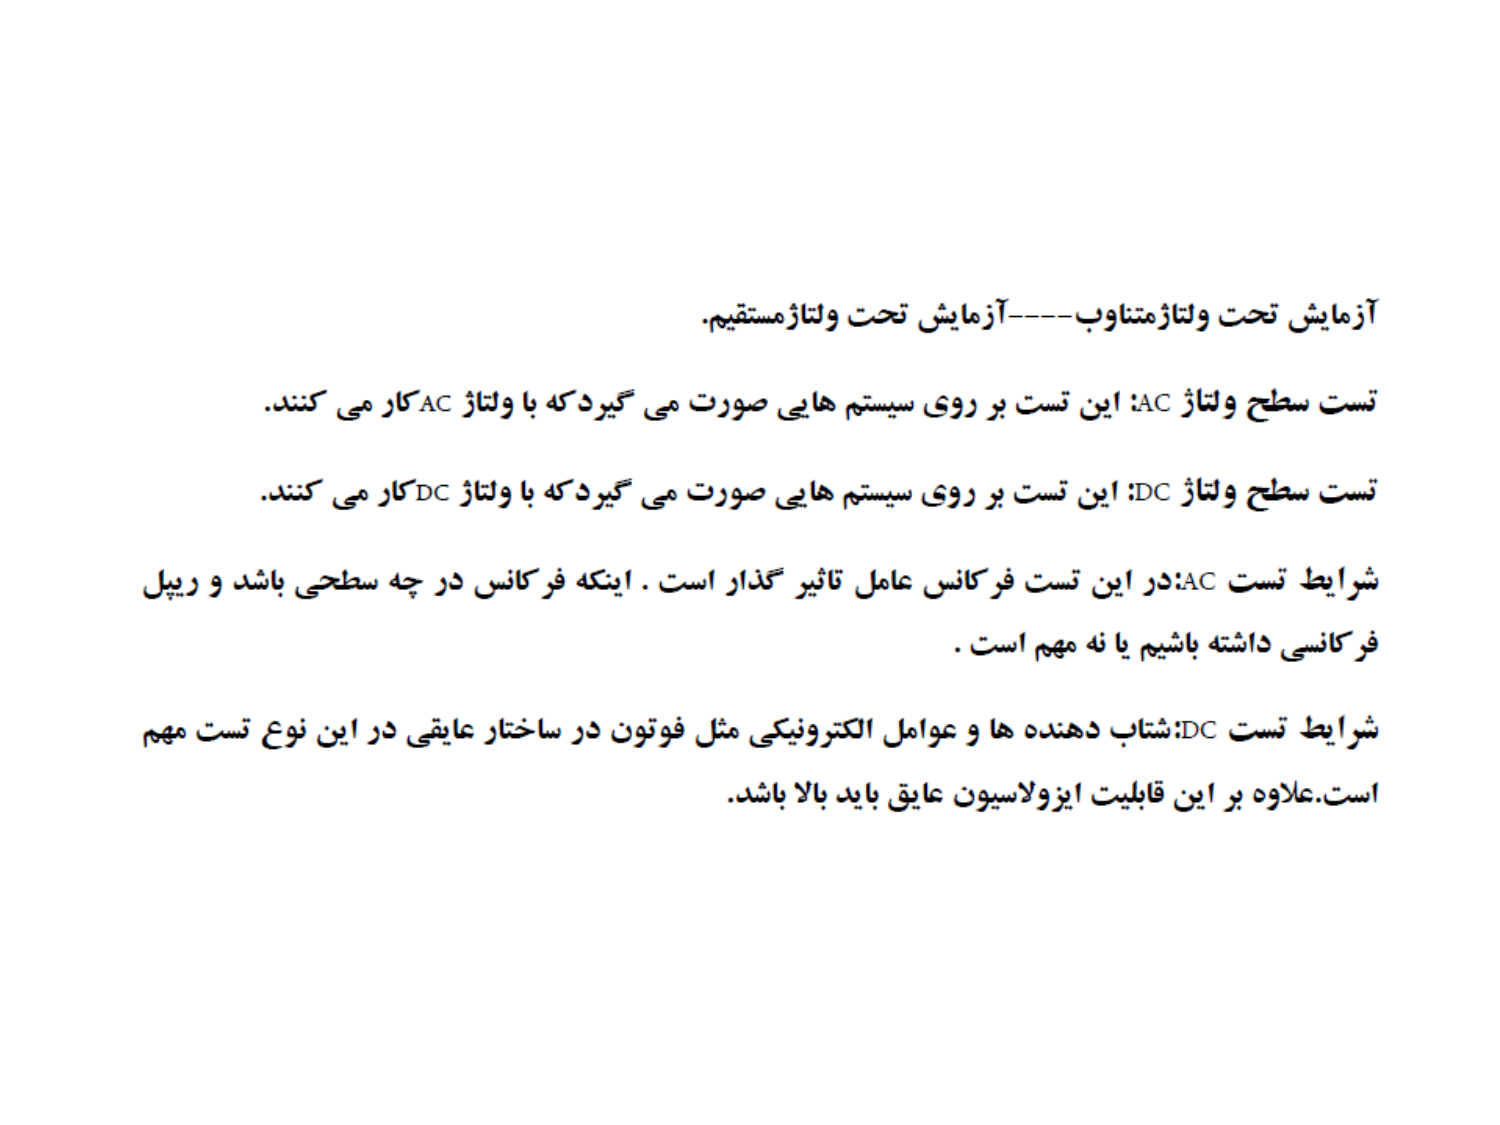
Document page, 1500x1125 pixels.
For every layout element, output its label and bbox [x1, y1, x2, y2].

picture [114, 280, 1386, 845]
